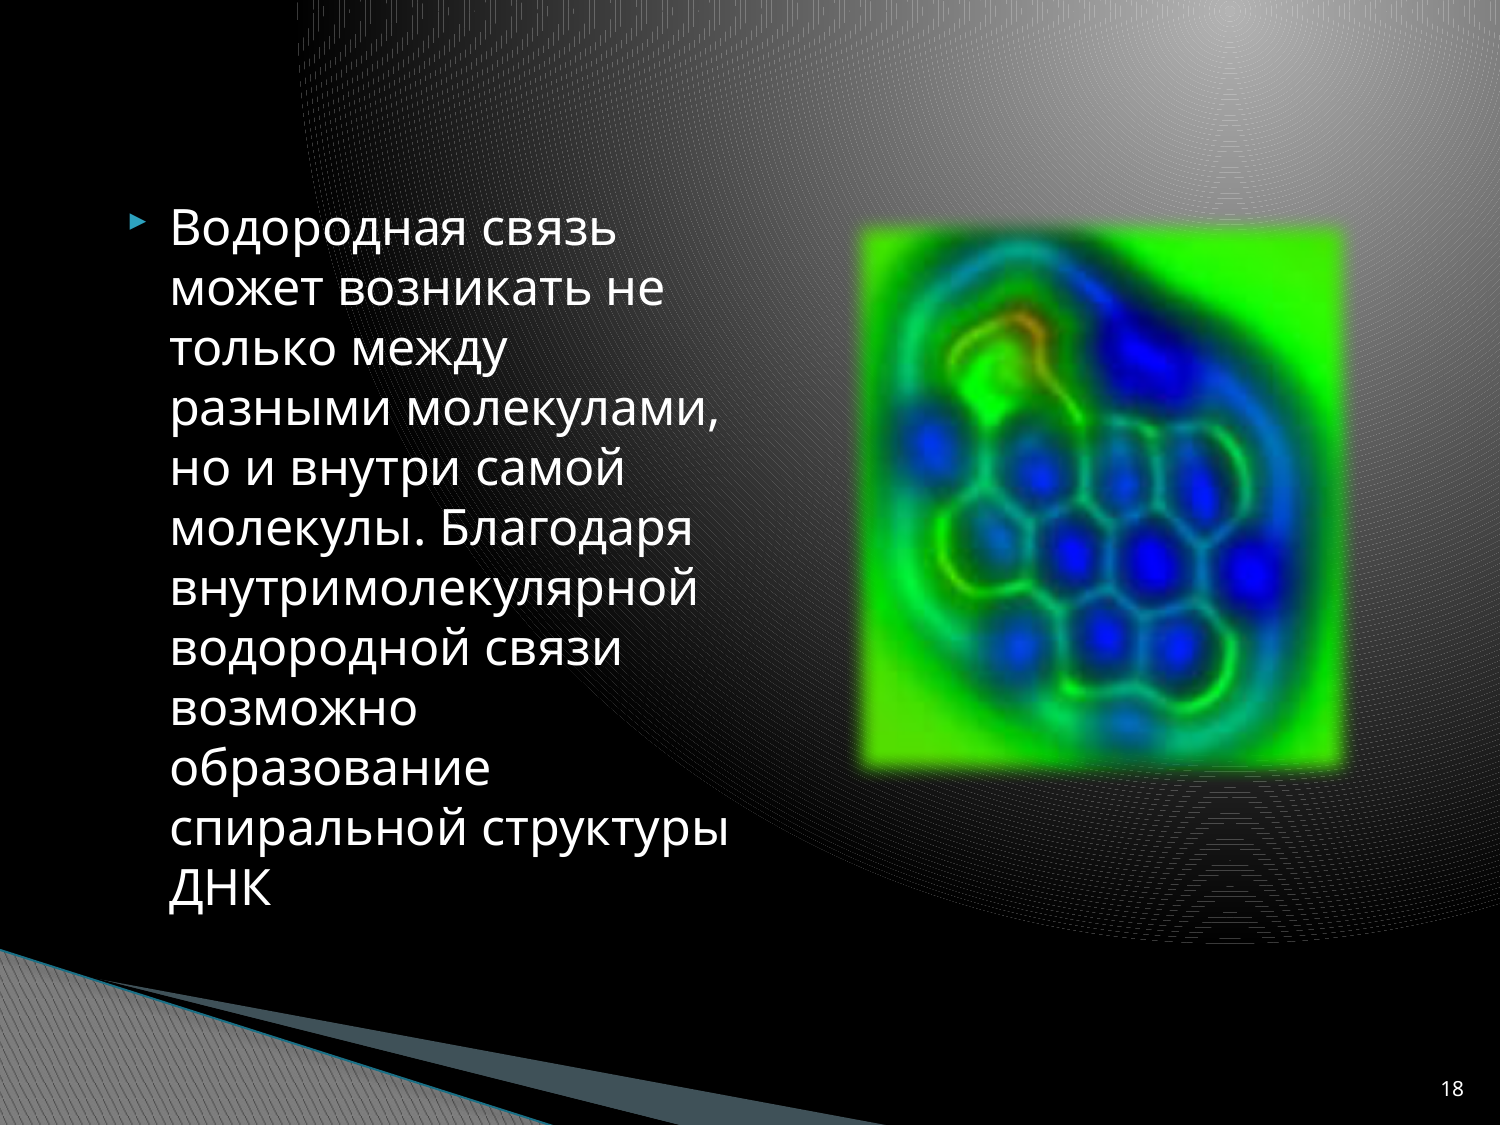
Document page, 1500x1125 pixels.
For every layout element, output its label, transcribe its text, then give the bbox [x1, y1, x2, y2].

picture [0, 952, 543, 1125]
list Водородная связь может возникать не только между разными молекулами, но и внутри самой молекулы. Благодаря внутримолекулярной водородной связи возможно образование спиральной структуры ДНК [93, 187, 757, 931]
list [843, 210, 1360, 786]
slide_number 18 [1418, 1051, 1479, 1112]
